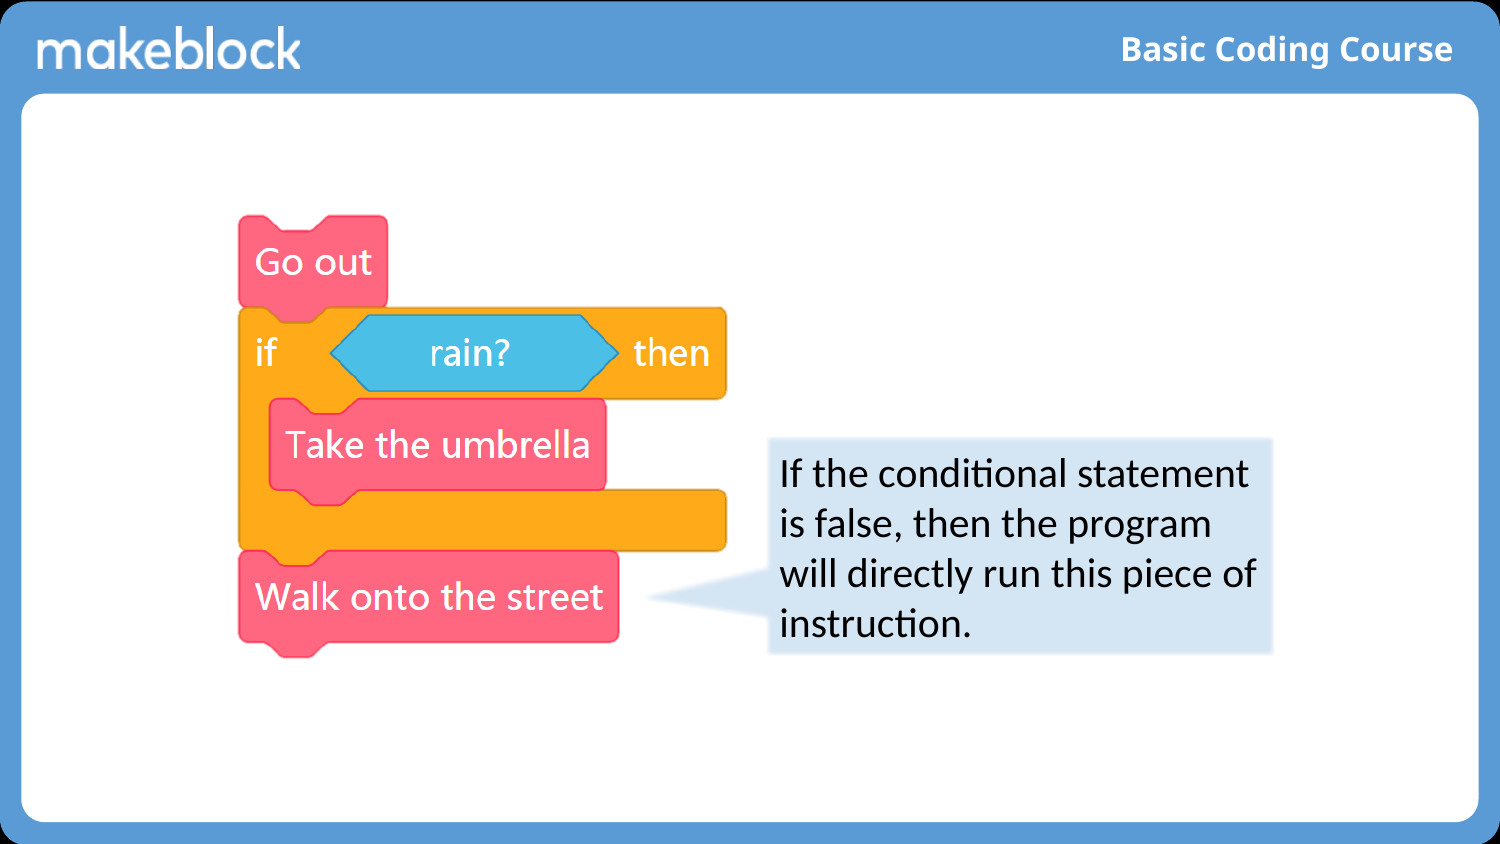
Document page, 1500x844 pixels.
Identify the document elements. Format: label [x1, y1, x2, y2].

text_box [0, 1, 1500, 844]
picture [232, 209, 744, 662]
